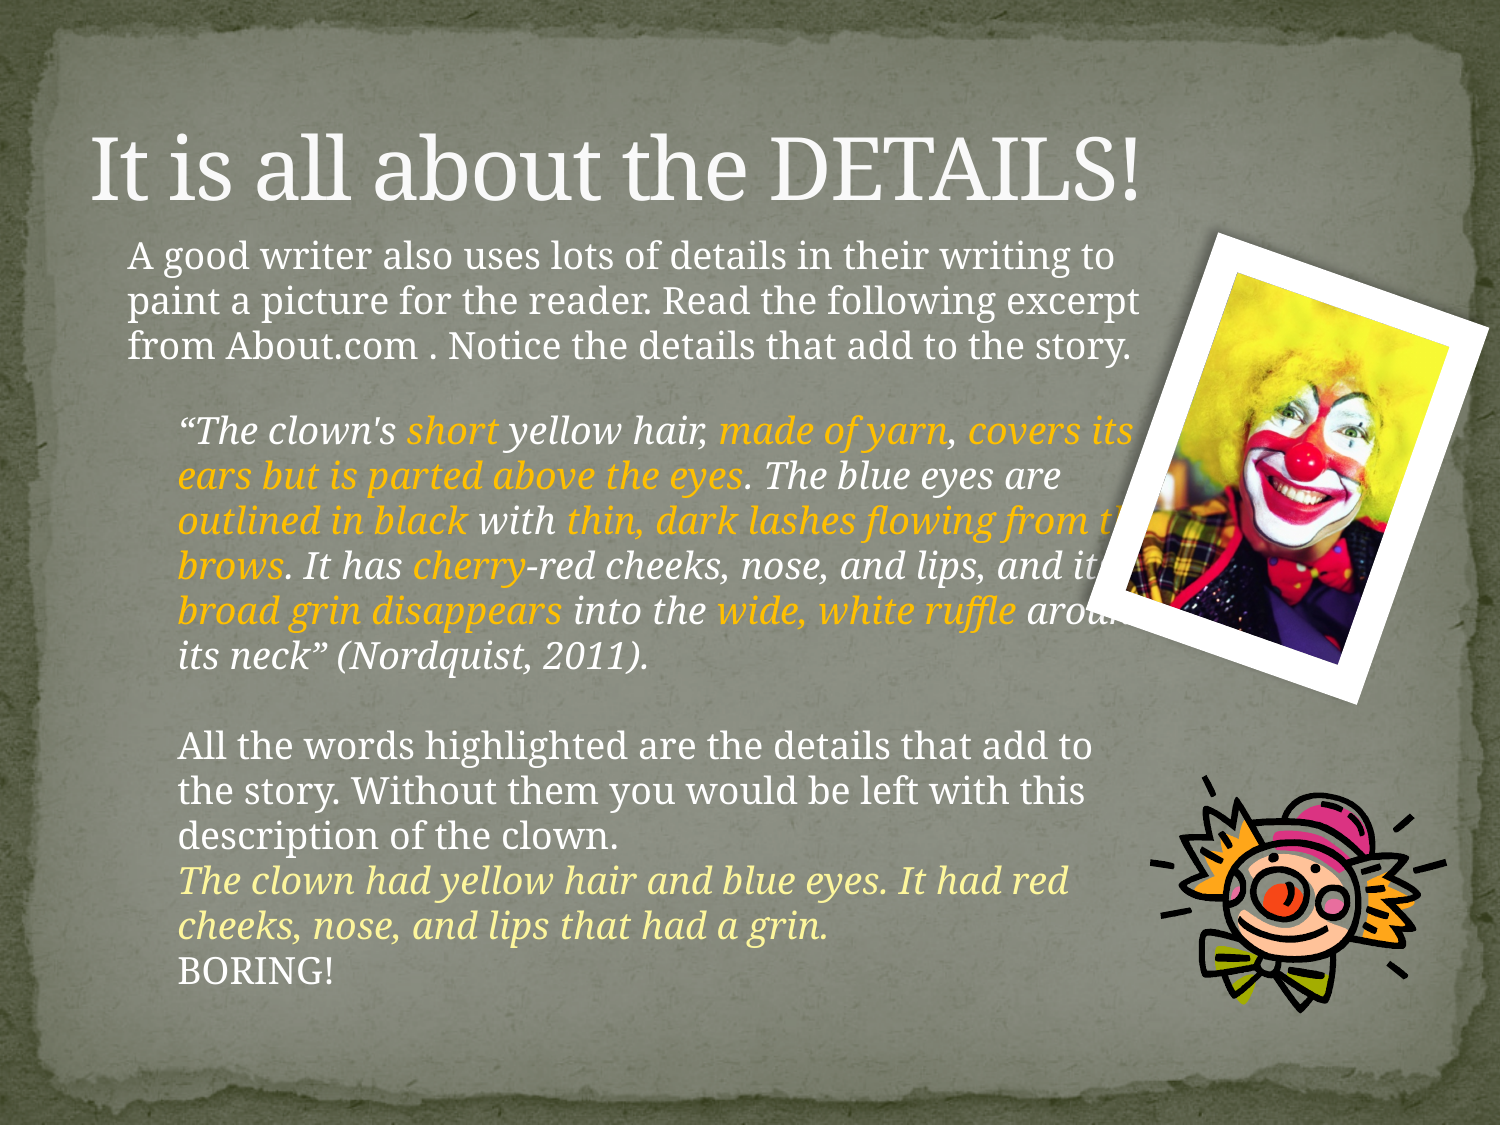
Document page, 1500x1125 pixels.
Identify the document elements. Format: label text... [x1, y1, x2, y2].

text_box A good writer also uses lots of details in their writing to paint a picture for the reader. Read the following excerpt from About.com . Notice the details that add to the story. [112, 224, 1163, 375]
picture [1126, 273, 1449, 664]
picture [1149, 774, 1448, 1014]
text_box “The clown's short yellow hair, made of yarn, covers its ears but is parted above the eyes. The blue eyes are outlined in black with thin, dark lashes flowing from the brows. It has cherry-red cheeks, nose, and lips, and its broad grin disappears into the wide, white ruffle around its neck” (Nordquist, 2011). All the words highlighted are the details that add to the story. Without them you would be left with this description of the clown. The clown had yellow hair and blue eyes. It had red cheeks, nose, and lips that had a grin. BORING! [162, 399, 1175, 1000]
title It is all about the DETAILS! [74, 24, 1425, 225]
